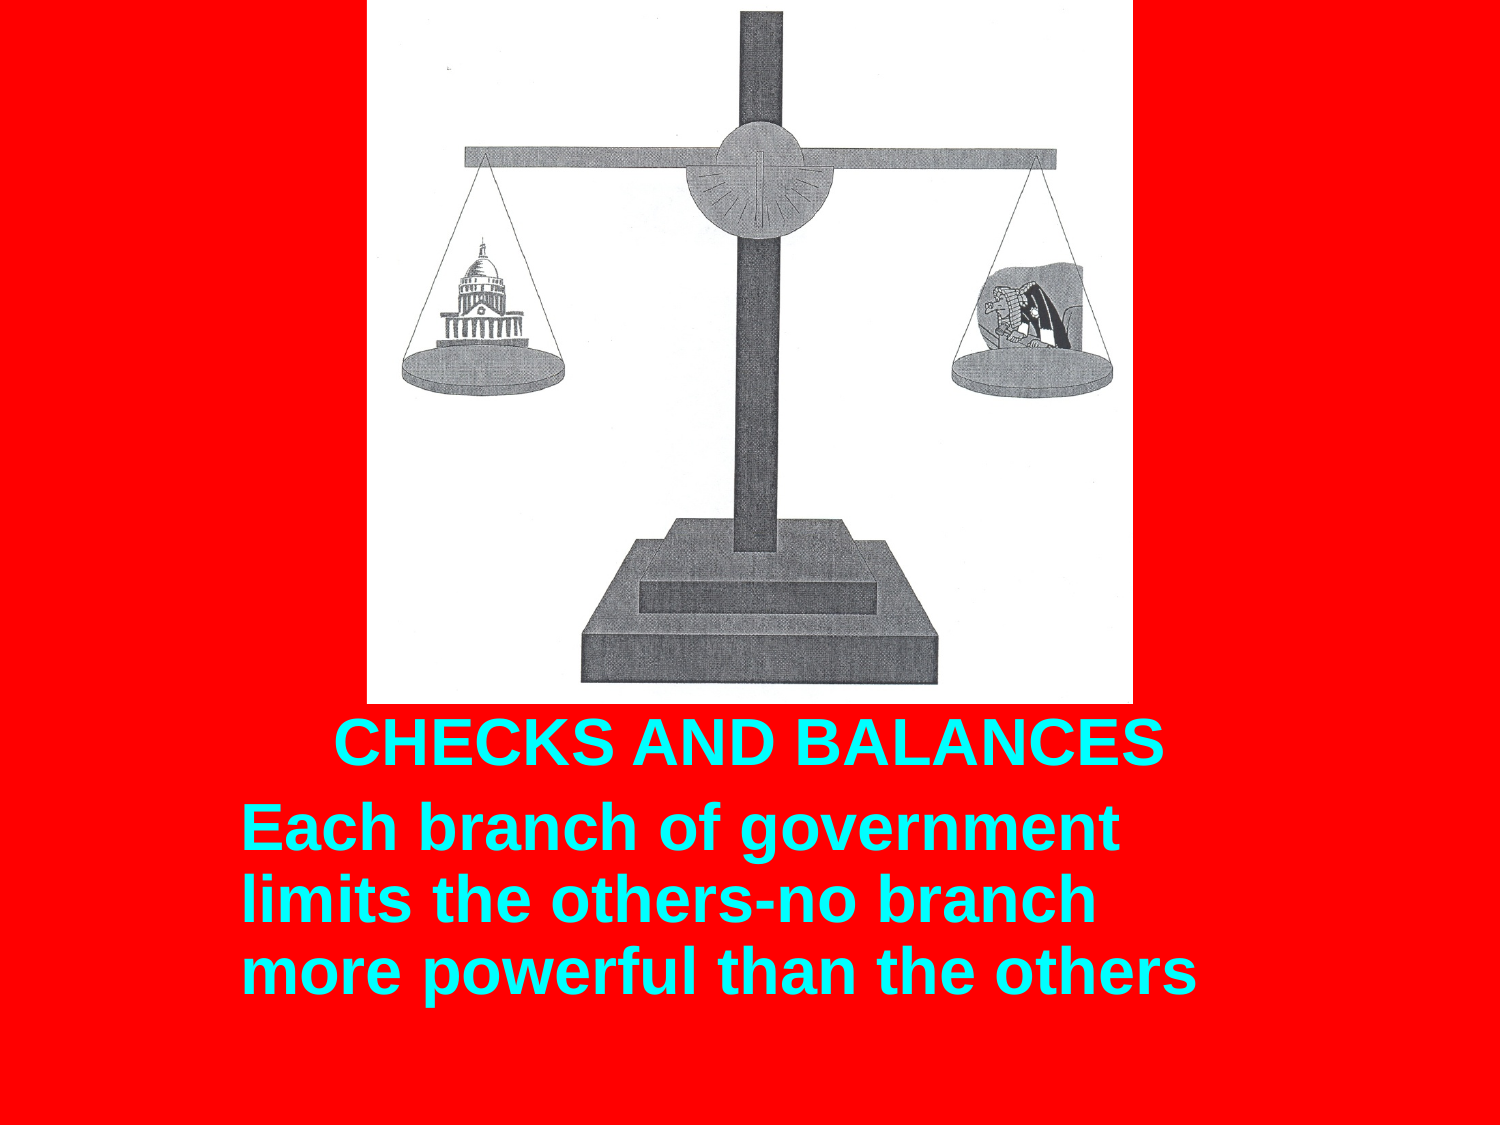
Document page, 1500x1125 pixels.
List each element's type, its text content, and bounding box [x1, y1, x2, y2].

picture [366, 0, 1134, 704]
subtitle CHECKS AND BALANCES Each branch of government limits the others-no branch more powerful than the others [225, 699, 1275, 1038]
